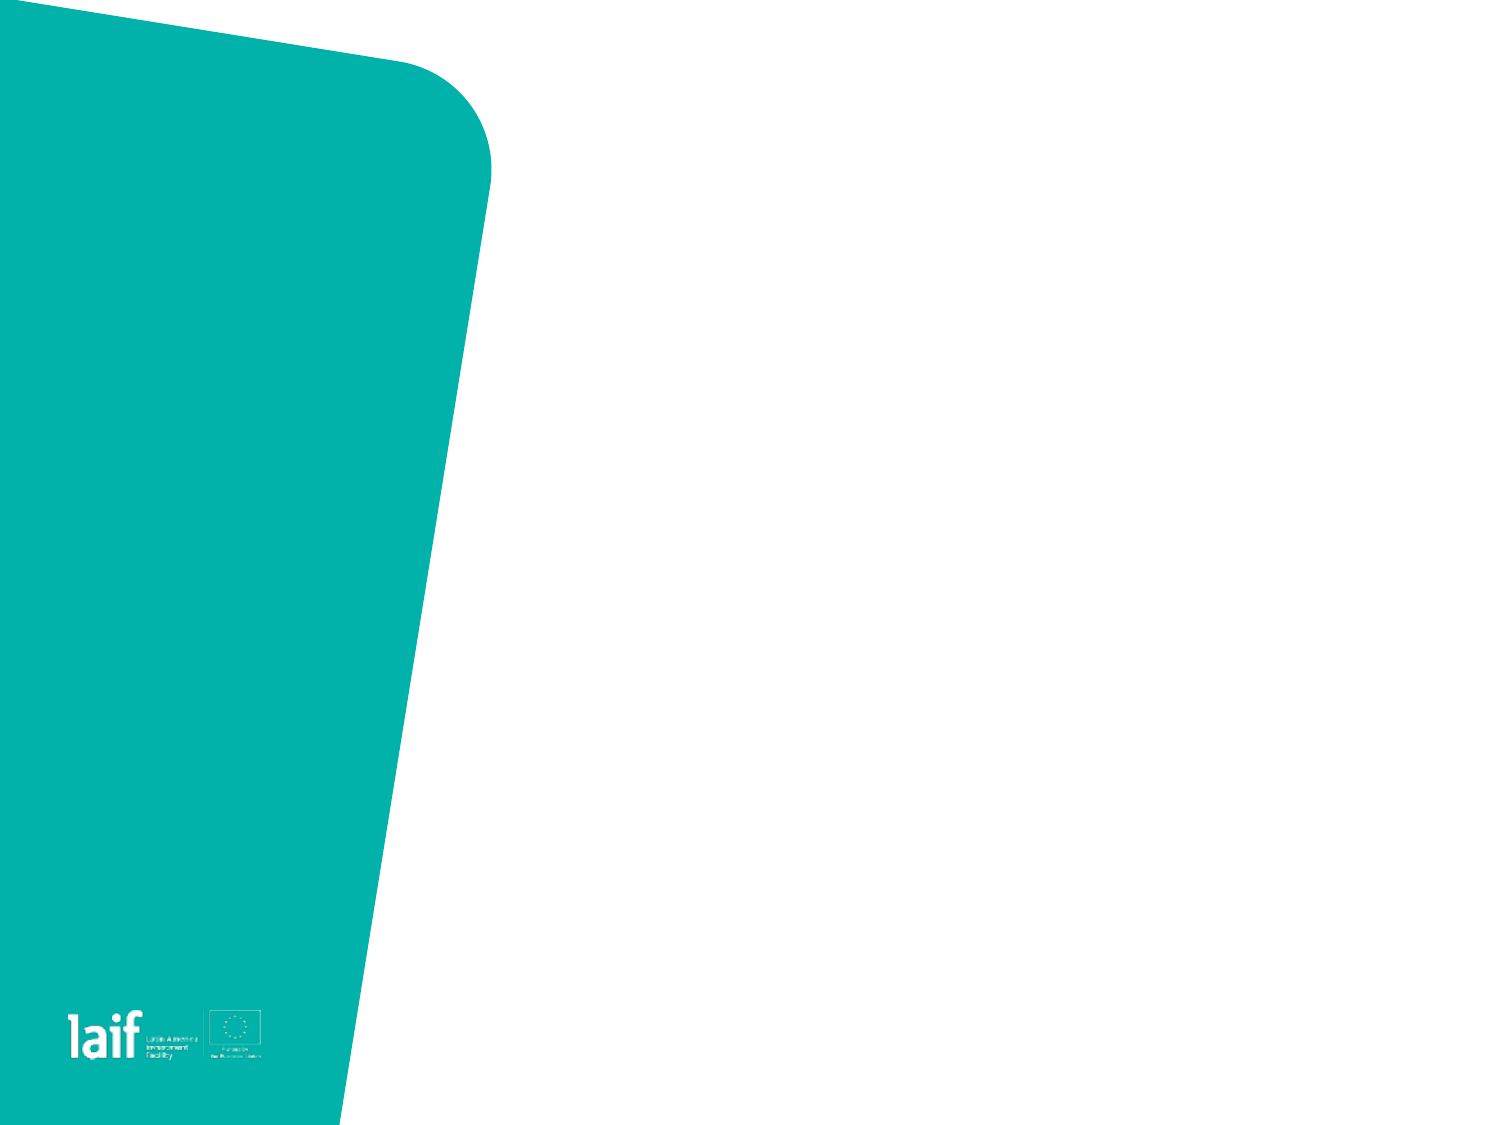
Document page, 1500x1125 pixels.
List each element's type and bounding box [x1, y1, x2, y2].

picture [68, 1010, 261, 1060]
